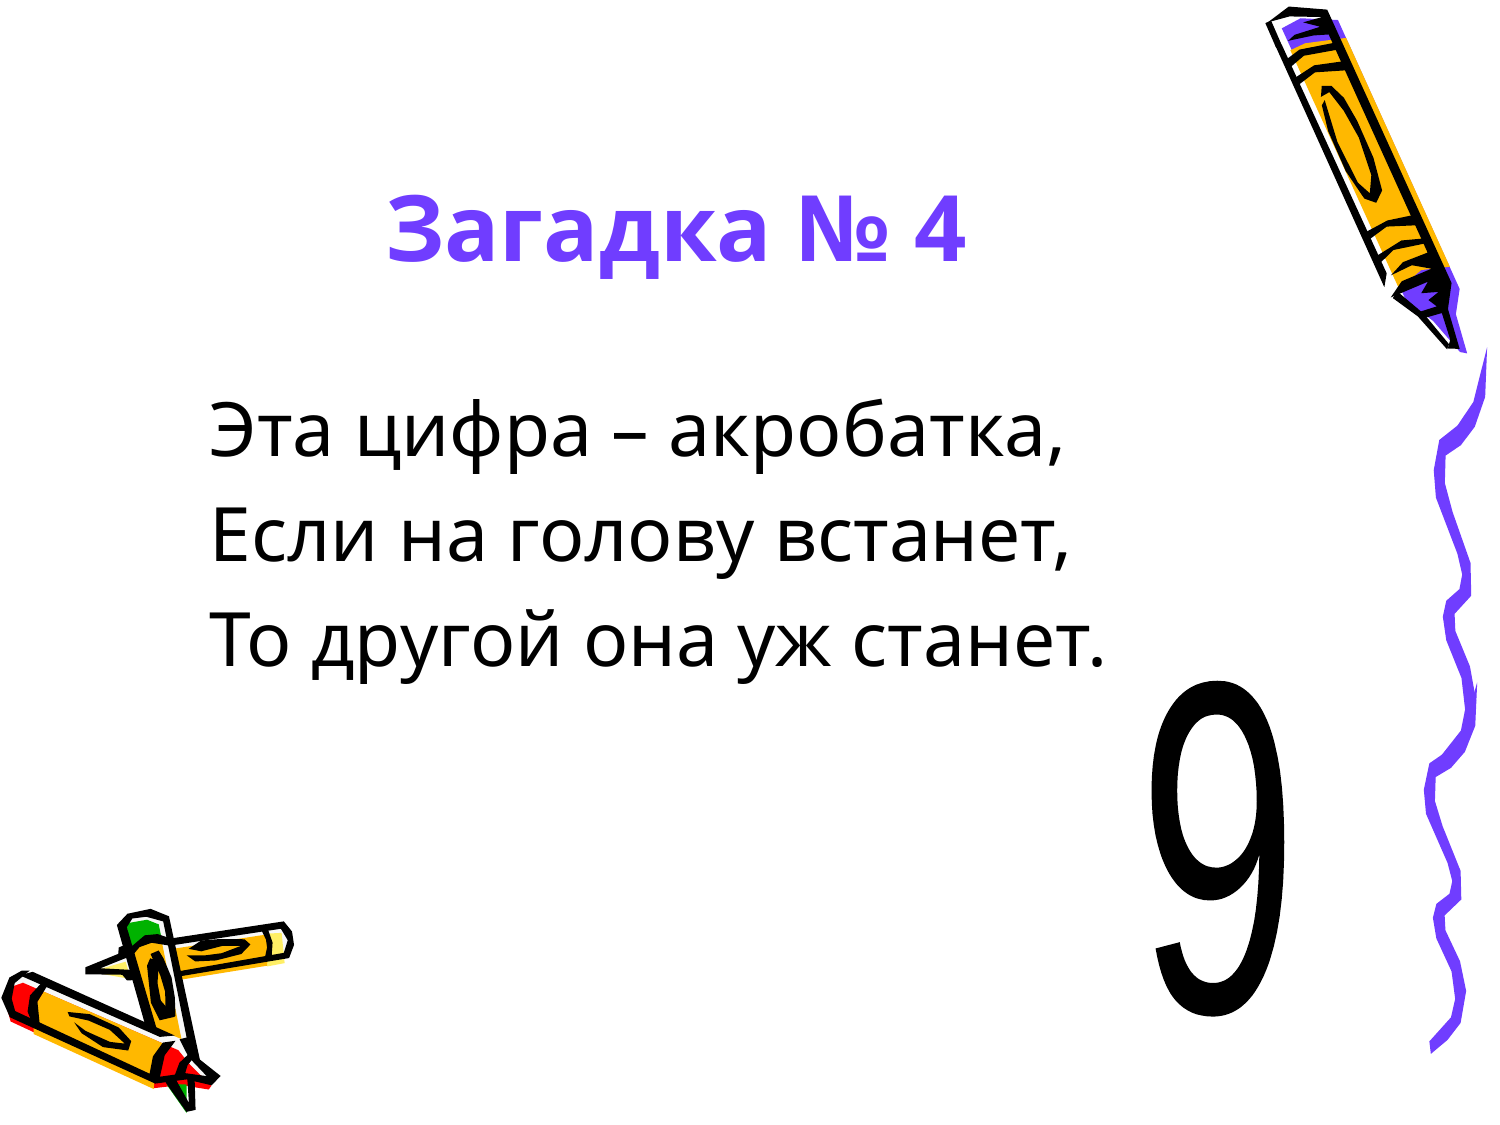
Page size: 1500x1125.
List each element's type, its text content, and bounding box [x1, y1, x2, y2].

title Загадка № 4 [112, 24, 1240, 288]
list Эта цифра – акробатка, Если на голову встанет, То другой она уж станет. [194, 373, 1500, 1022]
